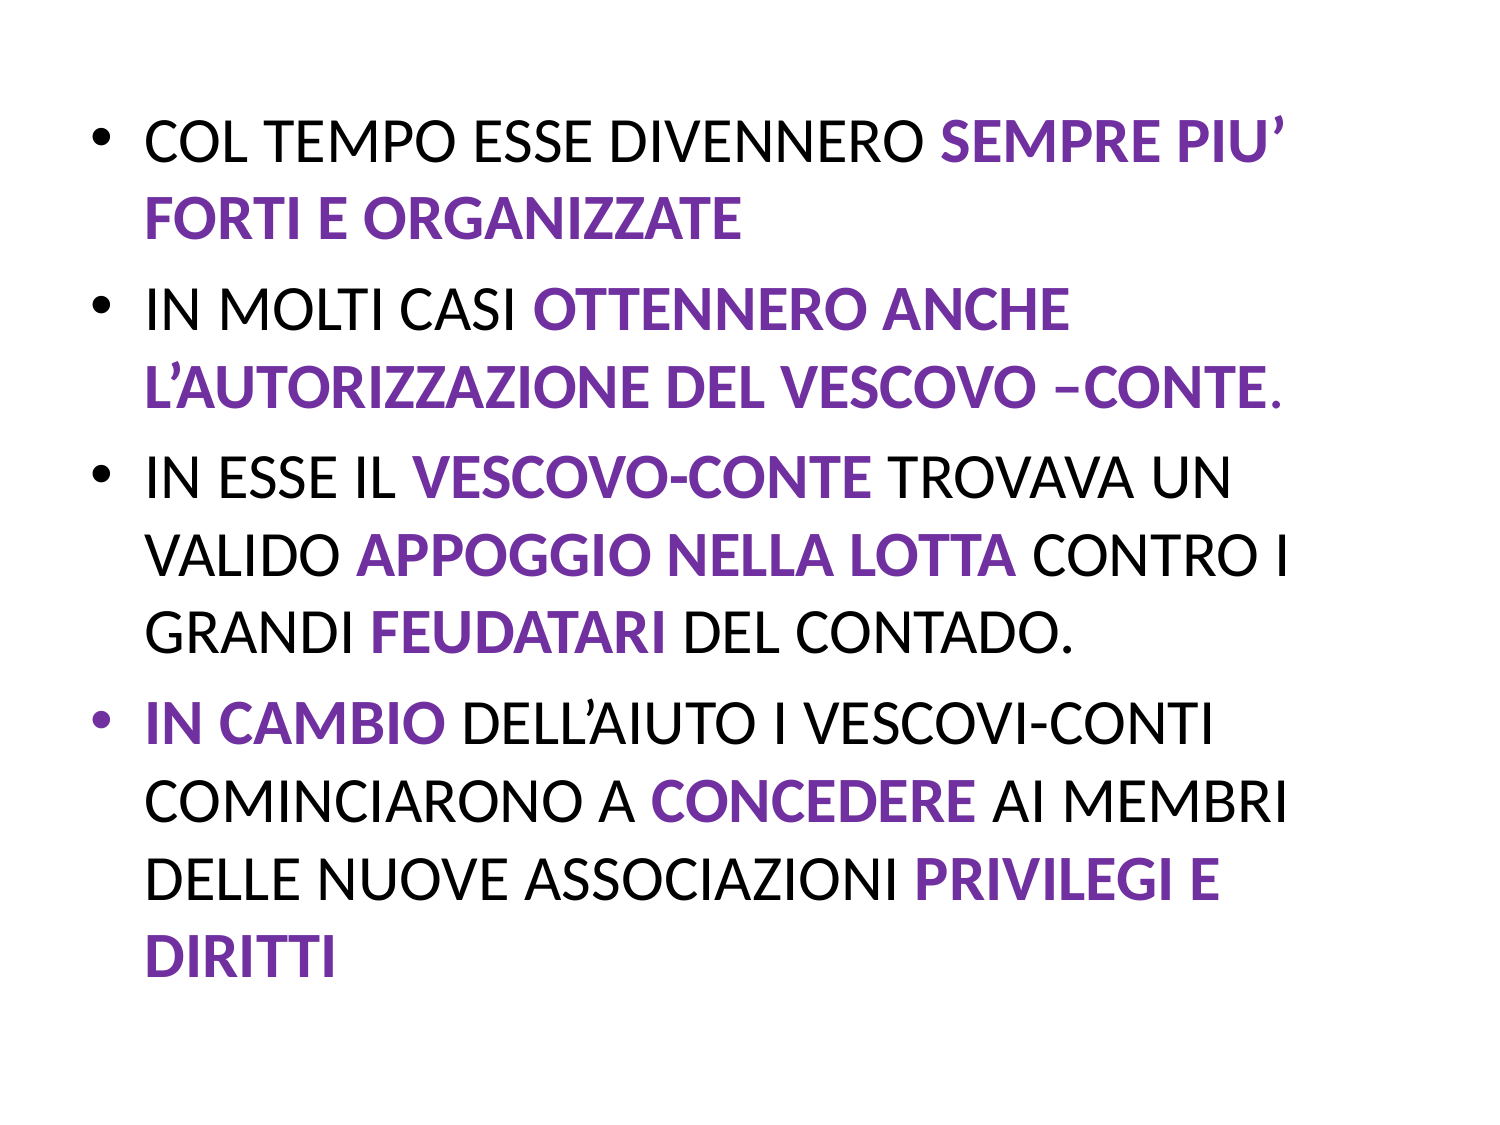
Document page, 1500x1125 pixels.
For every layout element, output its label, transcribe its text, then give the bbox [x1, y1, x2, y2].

list COL TEMPO ESSE DIVENNERO SEMPRE PIU’ FORTI E ORGANIZZATE IN MOLTI CASI OTTENNERO ANCHE L’AUTORIZZAZIONE DEL VESCOVO –CONTE. IN ESSE IL VESCOVO-CONTE TROVAVA UN VALIDO APPOGGIO NELLA LOTTA CONTRO I GRANDI FEUDATARI DEL CONTADO. IN CAMBIO DELL’AIUTO I VESCOVI-CONTI COMINCIARONO A CONCEDERE AI MEMBRI DELLE NUOVE ASSOCIAZIONI PRIVILEGI E DIRITTI [75, 90, 1425, 1005]
